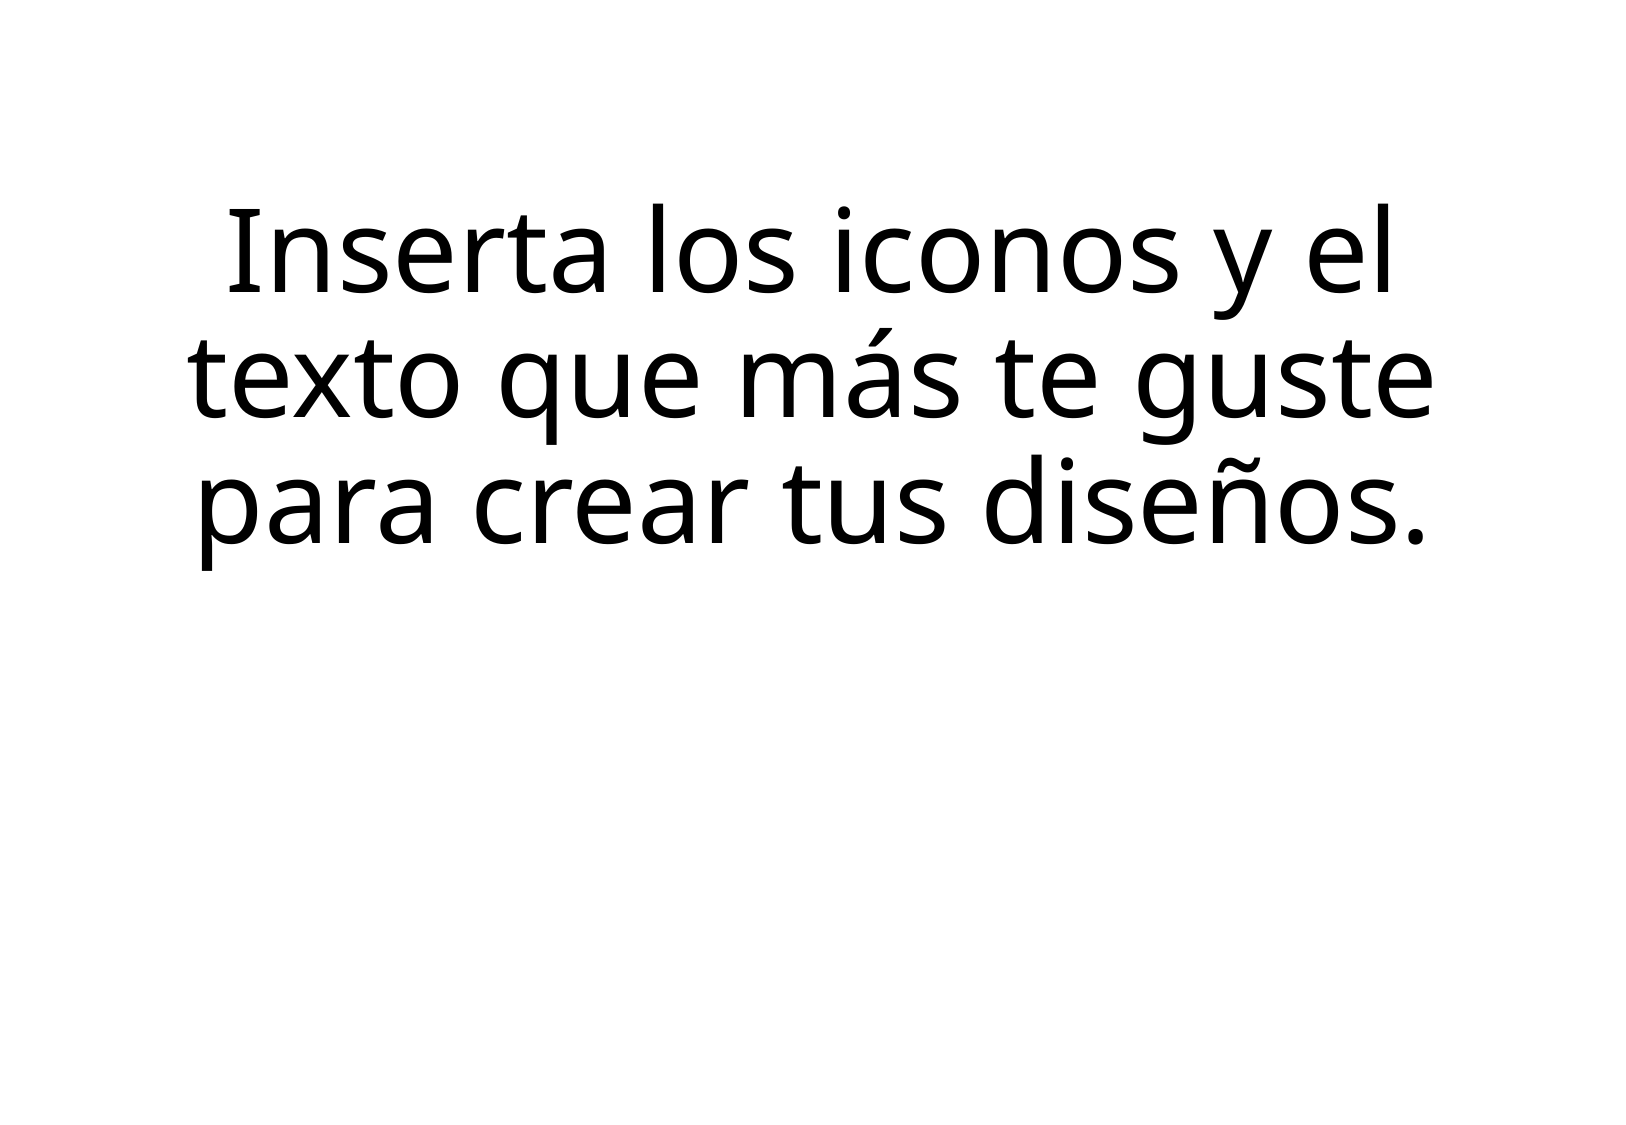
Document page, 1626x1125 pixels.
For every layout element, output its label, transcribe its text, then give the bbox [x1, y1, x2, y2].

title Inserta los iconos y el texto que más te guste para crear tus diseños. [121, 184, 1504, 576]
